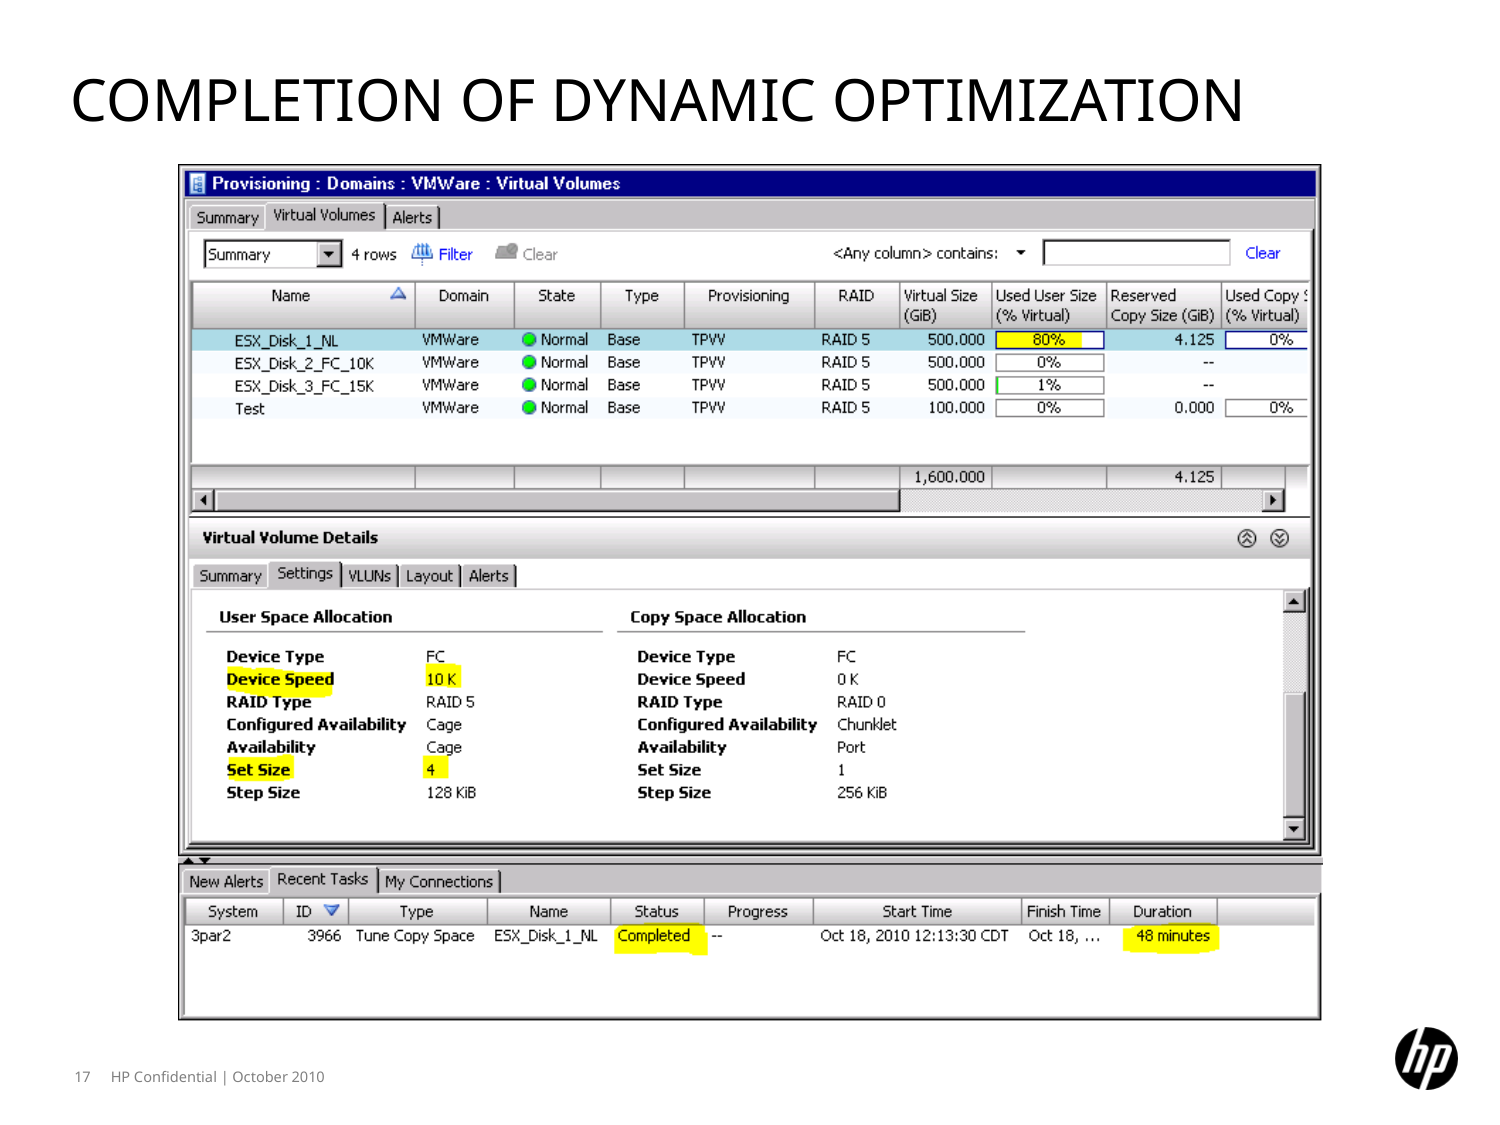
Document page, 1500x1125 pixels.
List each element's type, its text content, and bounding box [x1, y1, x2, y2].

picture [1393, 1025, 1460, 1092]
picture [178, 163, 1323, 1023]
title Completion of Dynamic Optimization [55, 55, 1451, 128]
